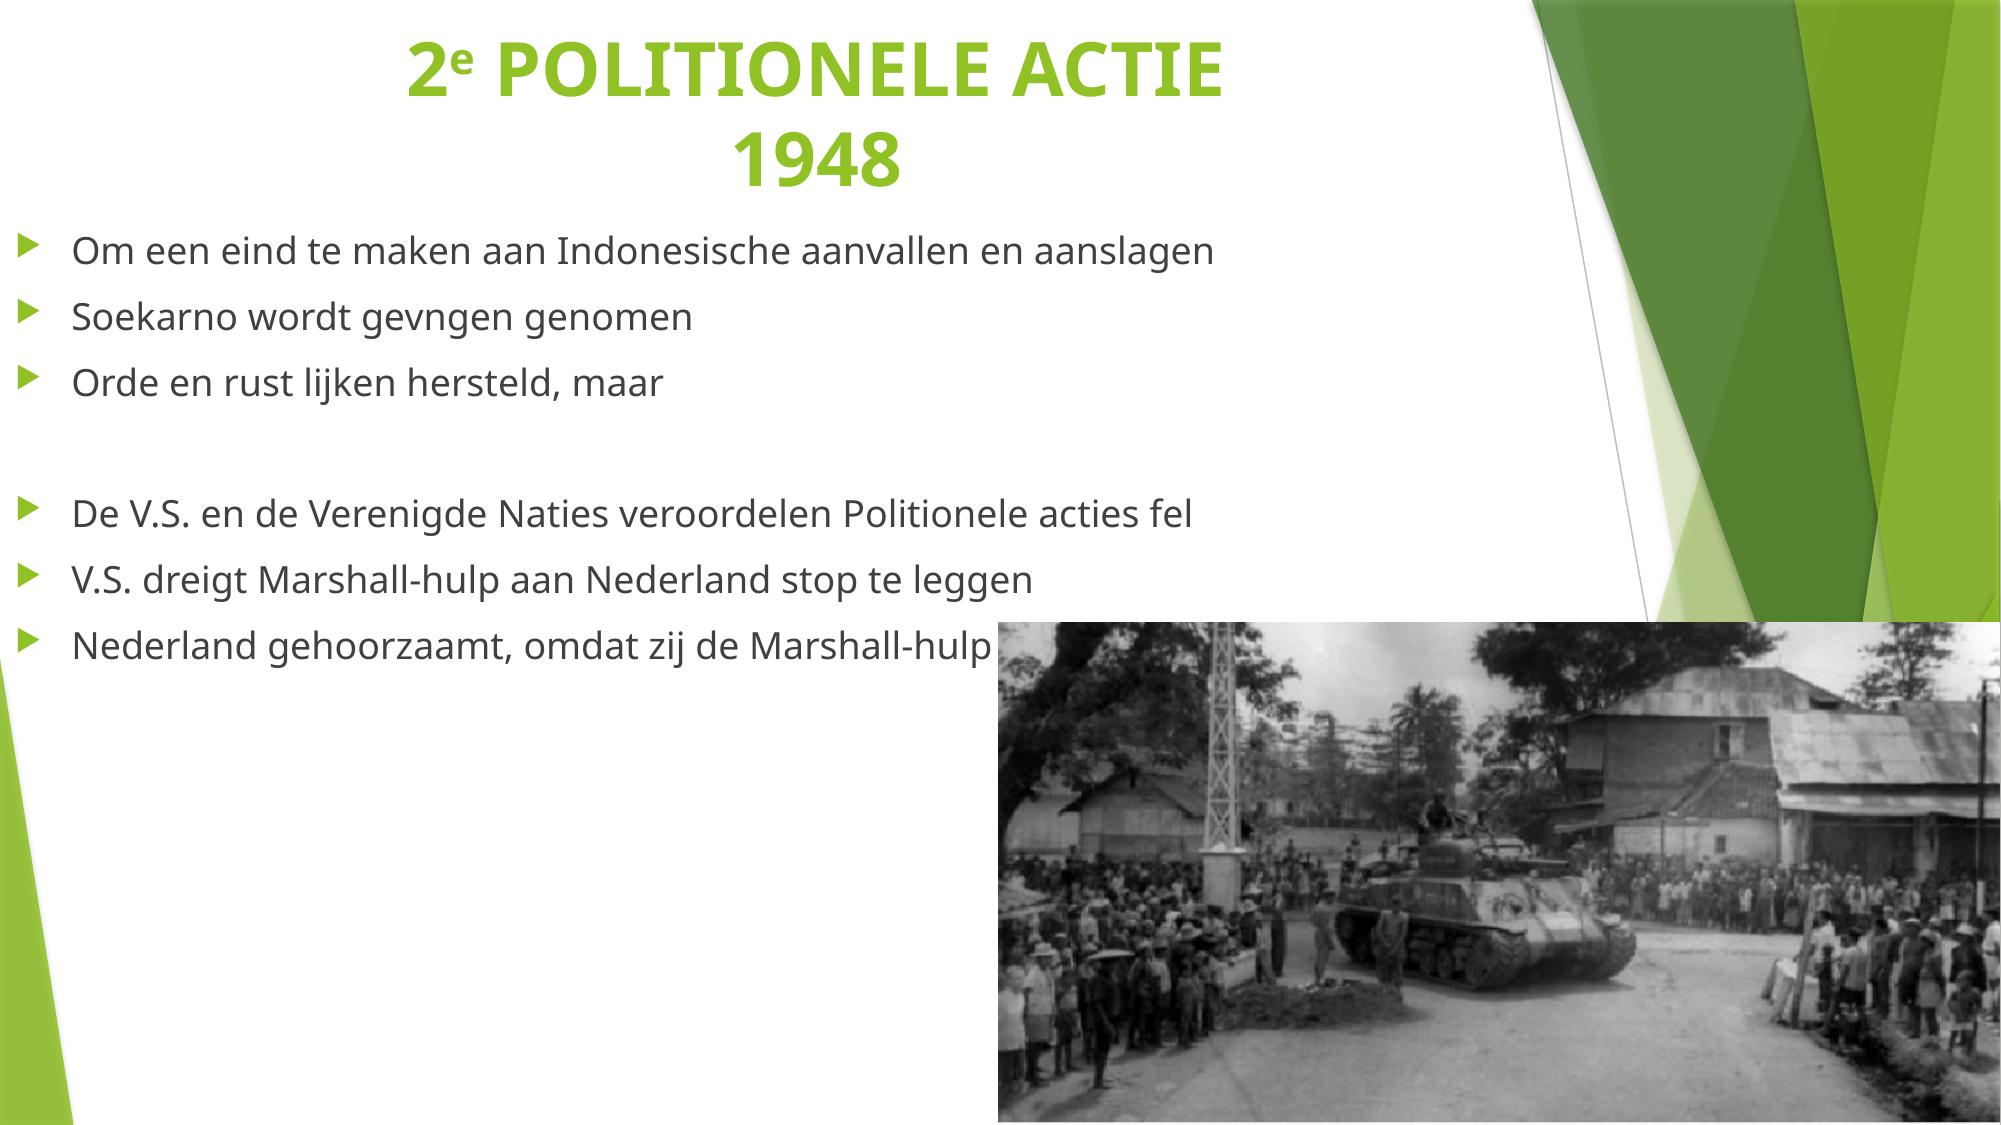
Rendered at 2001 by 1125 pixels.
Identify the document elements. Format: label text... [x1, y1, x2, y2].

list Om een eind te maken aan Indonesische aanvallen en aanslagen Soekarno wordt gevngen genomen Orde en rust lijken hersteld, maar De V.S. en de Verenigde Naties veroordelen Politionele acties fel V.S. dreigt Marshall-hulp aan Nederland stop te leggen Nederland gehoorzaamt, omdat zij de Marshall-hulp niet kunnen missen voor de wederopbouw [0, 219, 2000, 1125]
title 2e POLITIONELE ACTIE 1948 [111, 14, 1522, 219]
picture [997, 622, 2000, 1125]
